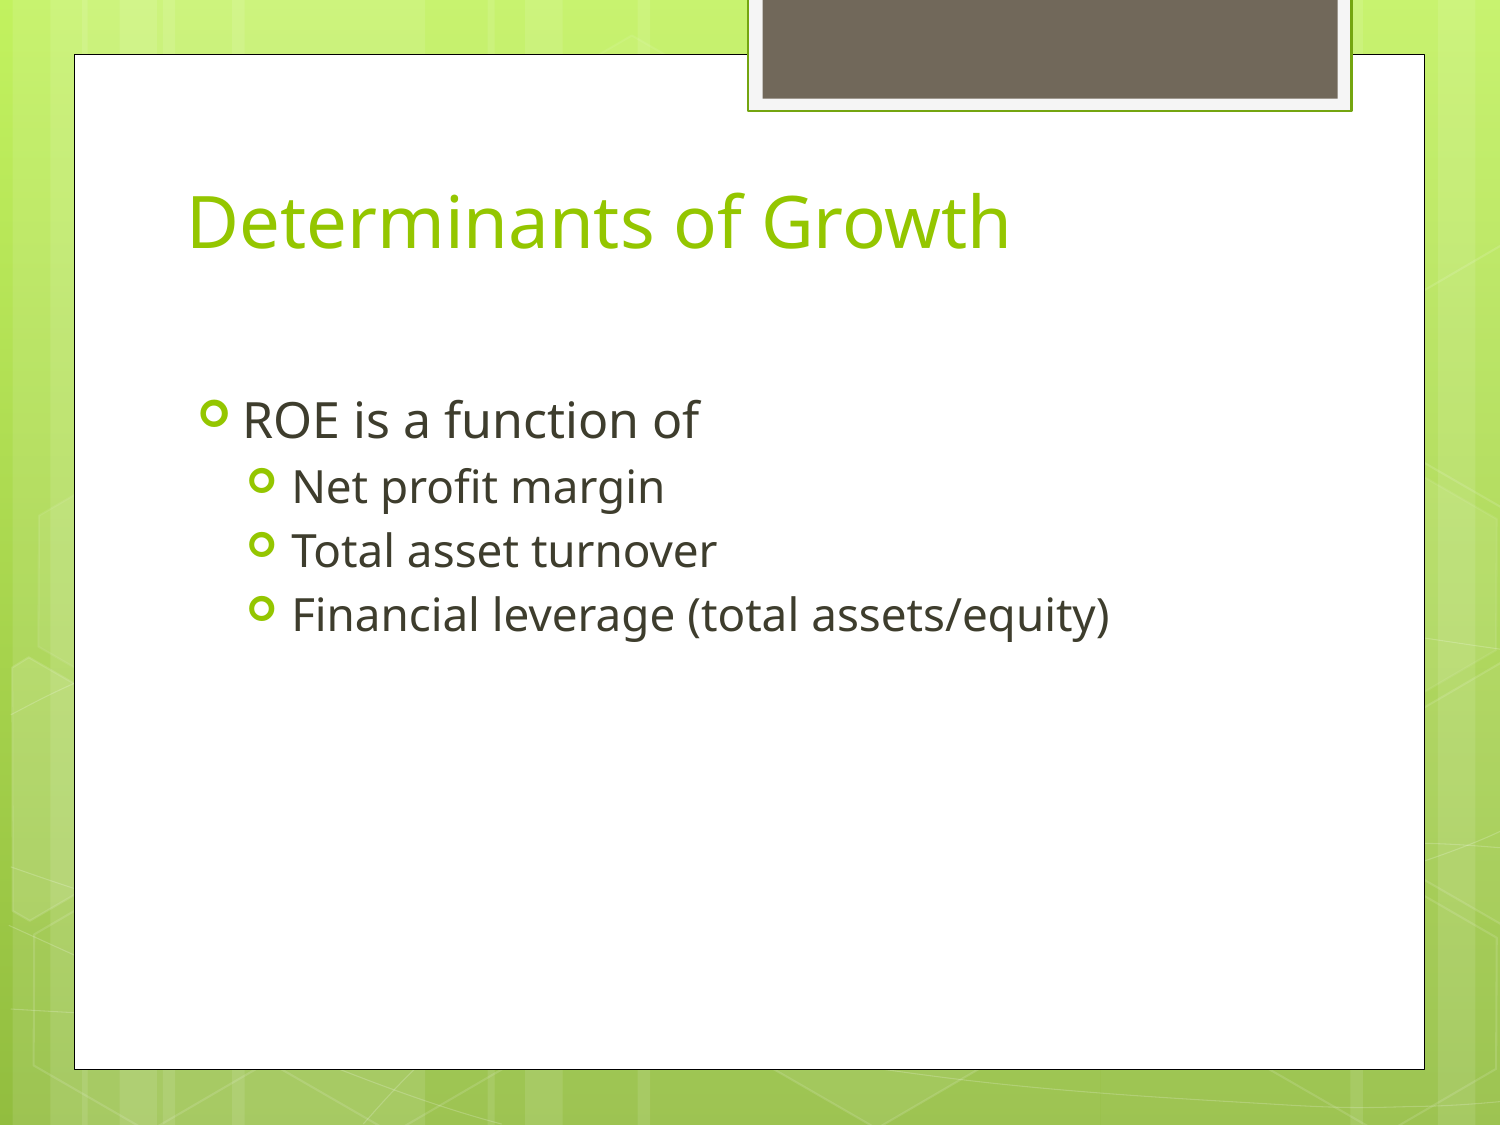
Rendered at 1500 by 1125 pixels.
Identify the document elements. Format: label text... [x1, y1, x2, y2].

list ROE is a function of Net profit margin Total asset turnover Financial leverage (total assets/equity) [171, 381, 1283, 957]
title Determinants of Growth [171, 168, 1324, 271]
